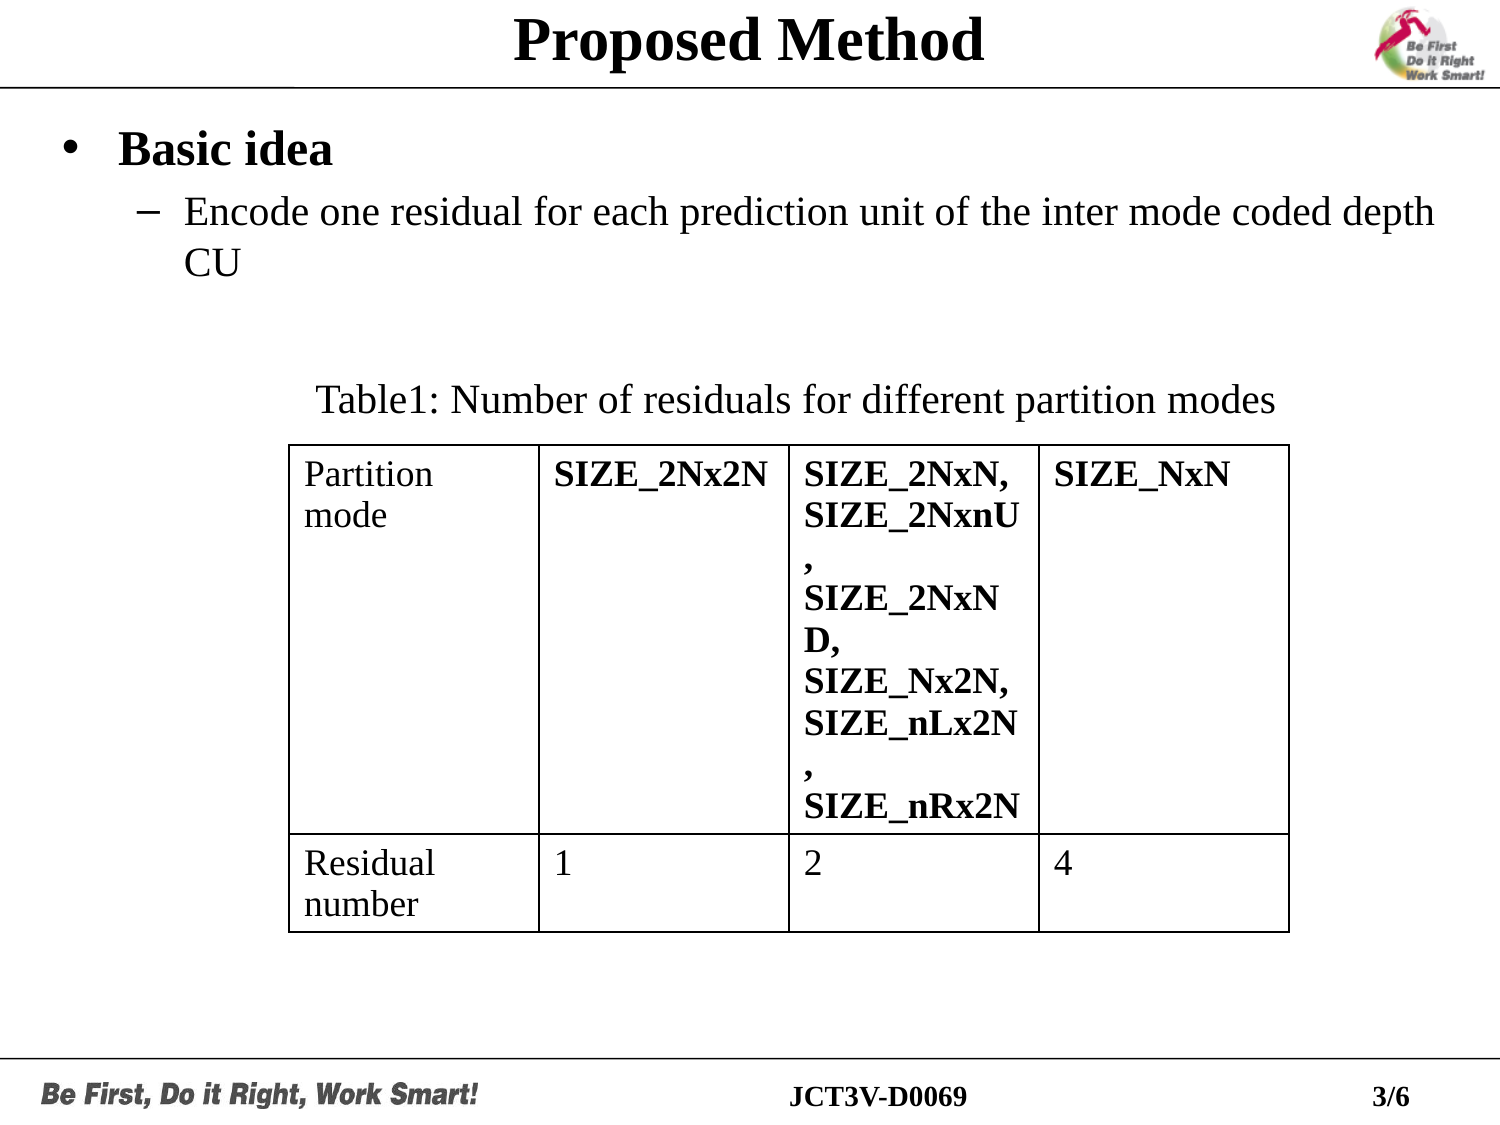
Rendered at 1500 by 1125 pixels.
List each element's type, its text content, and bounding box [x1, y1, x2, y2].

table_cell 4 [1040, 835, 1288, 931]
table_cell 1 [540, 835, 788, 931]
table_header SIZE_2Nx2N [540, 446, 788, 833]
table_cell 2 [790, 835, 1038, 931]
list Basic idea Encode one residual for each prediction unit of the inter mode coded depth CU Table1: Number of residuals for different partition modes [46, 108, 1454, 1032]
title Proposed Method [74, 1, 1426, 108]
table_header SIZE_2NxN, SIZE_2NxnU, SIZE_2NxND, SIZE_Nx2N, SIZE_nLx2N, SIZE_nRx2N [790, 446, 1038, 833]
table_header Partition mode [290, 446, 538, 833]
table_header SIZE_NxN [1040, 446, 1288, 833]
table_cell Residual number [290, 835, 538, 931]
text_box JCT3V-D0069 [632, 1065, 983, 1125]
slide_number 3/6 [1074, 1065, 1425, 1125]
picture [41, 1082, 478, 1109]
picture [1426, 5, 1489, 83]
